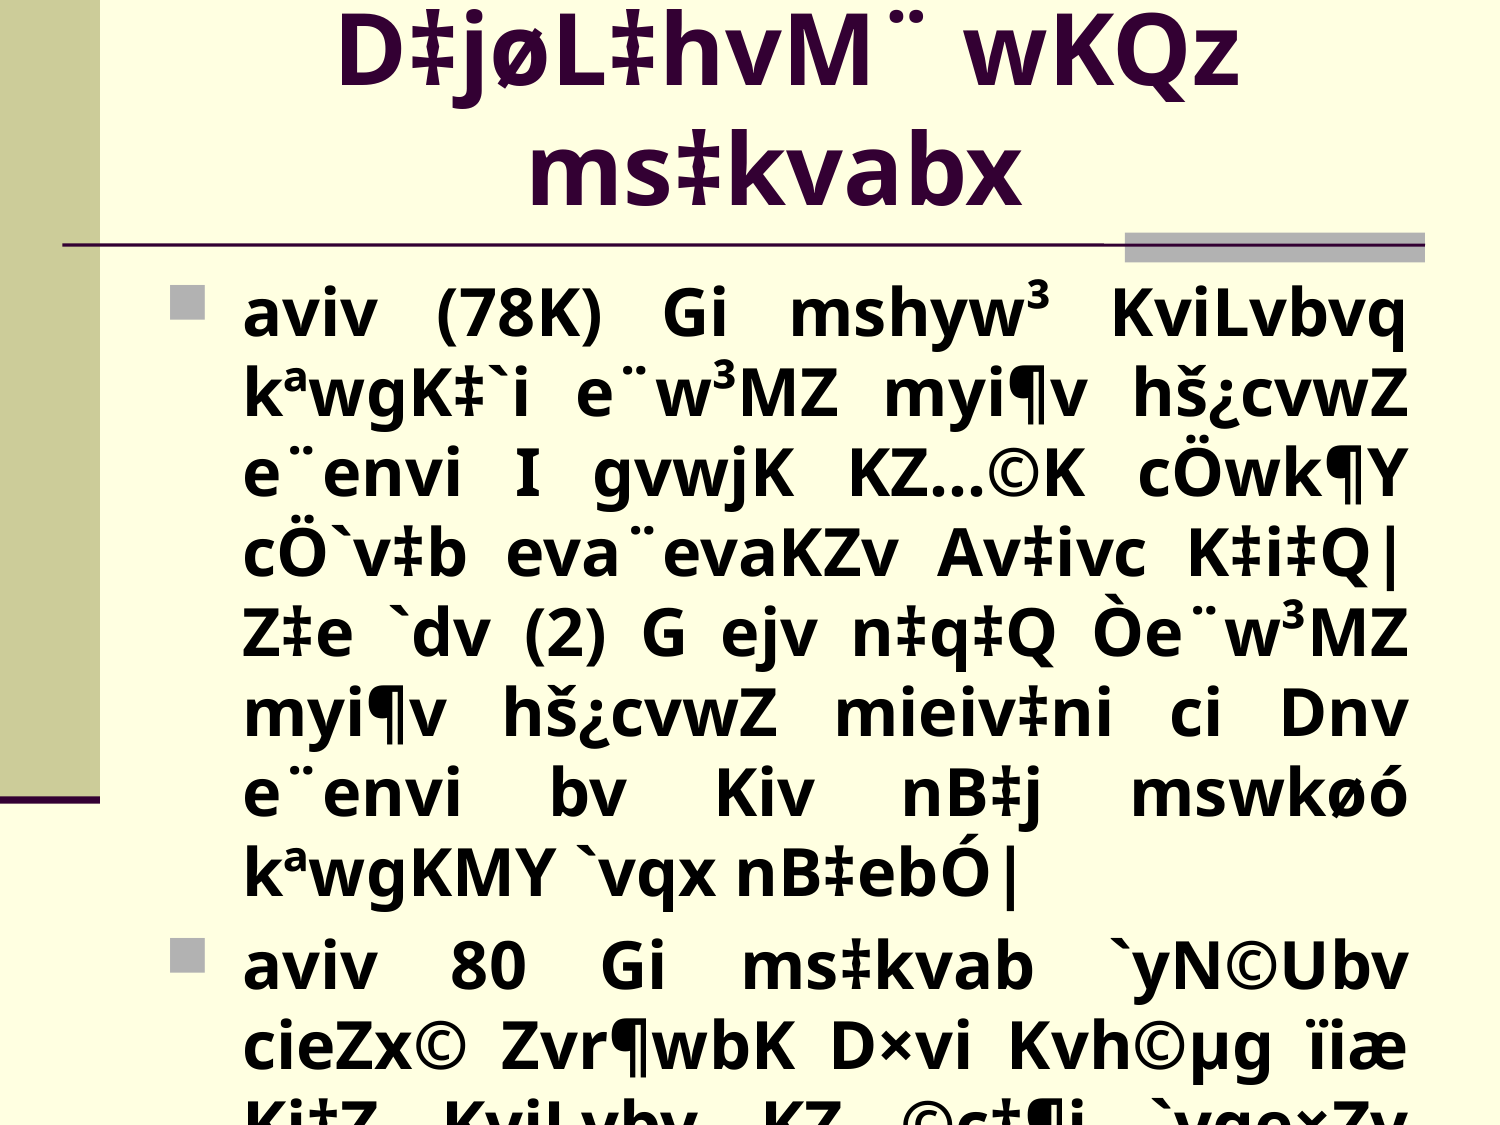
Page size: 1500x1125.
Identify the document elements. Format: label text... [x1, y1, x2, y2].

list aviv (78K) Gi mshyw³ KviLvbvq kªwgK‡`i e¨w³MZ myi¶v hš¿cvwZ e¨envi I gvwjK KZ…©K cÖwk¶Y cÖ`v‡b eva¨evaKZv Av‡ivc K‡i‡Q| Z‡e `dv (2) G ejv n‡q‡Q Òe¨w³MZ myi¶v hš¿cvwZ mieiv‡ni ci Dnv e¨envi bv Kiv nB‡j mswkøó kªwgKMY `vqx nB‡ebÓ| aviv 80 Gi ms‡kvab `yN©Ubv cieZx© Zvr¶wbK D×vi Kvh©µg ïiæ Ki‡Z KviLvbv KZ…©c‡¶i `vqe×Zv ˆZix K‡i‡Q| [149, 262, 1426, 1006]
title D‡jøL‡hvM¨ wKQz ms‡kvabx [149, 45, 1426, 234]
